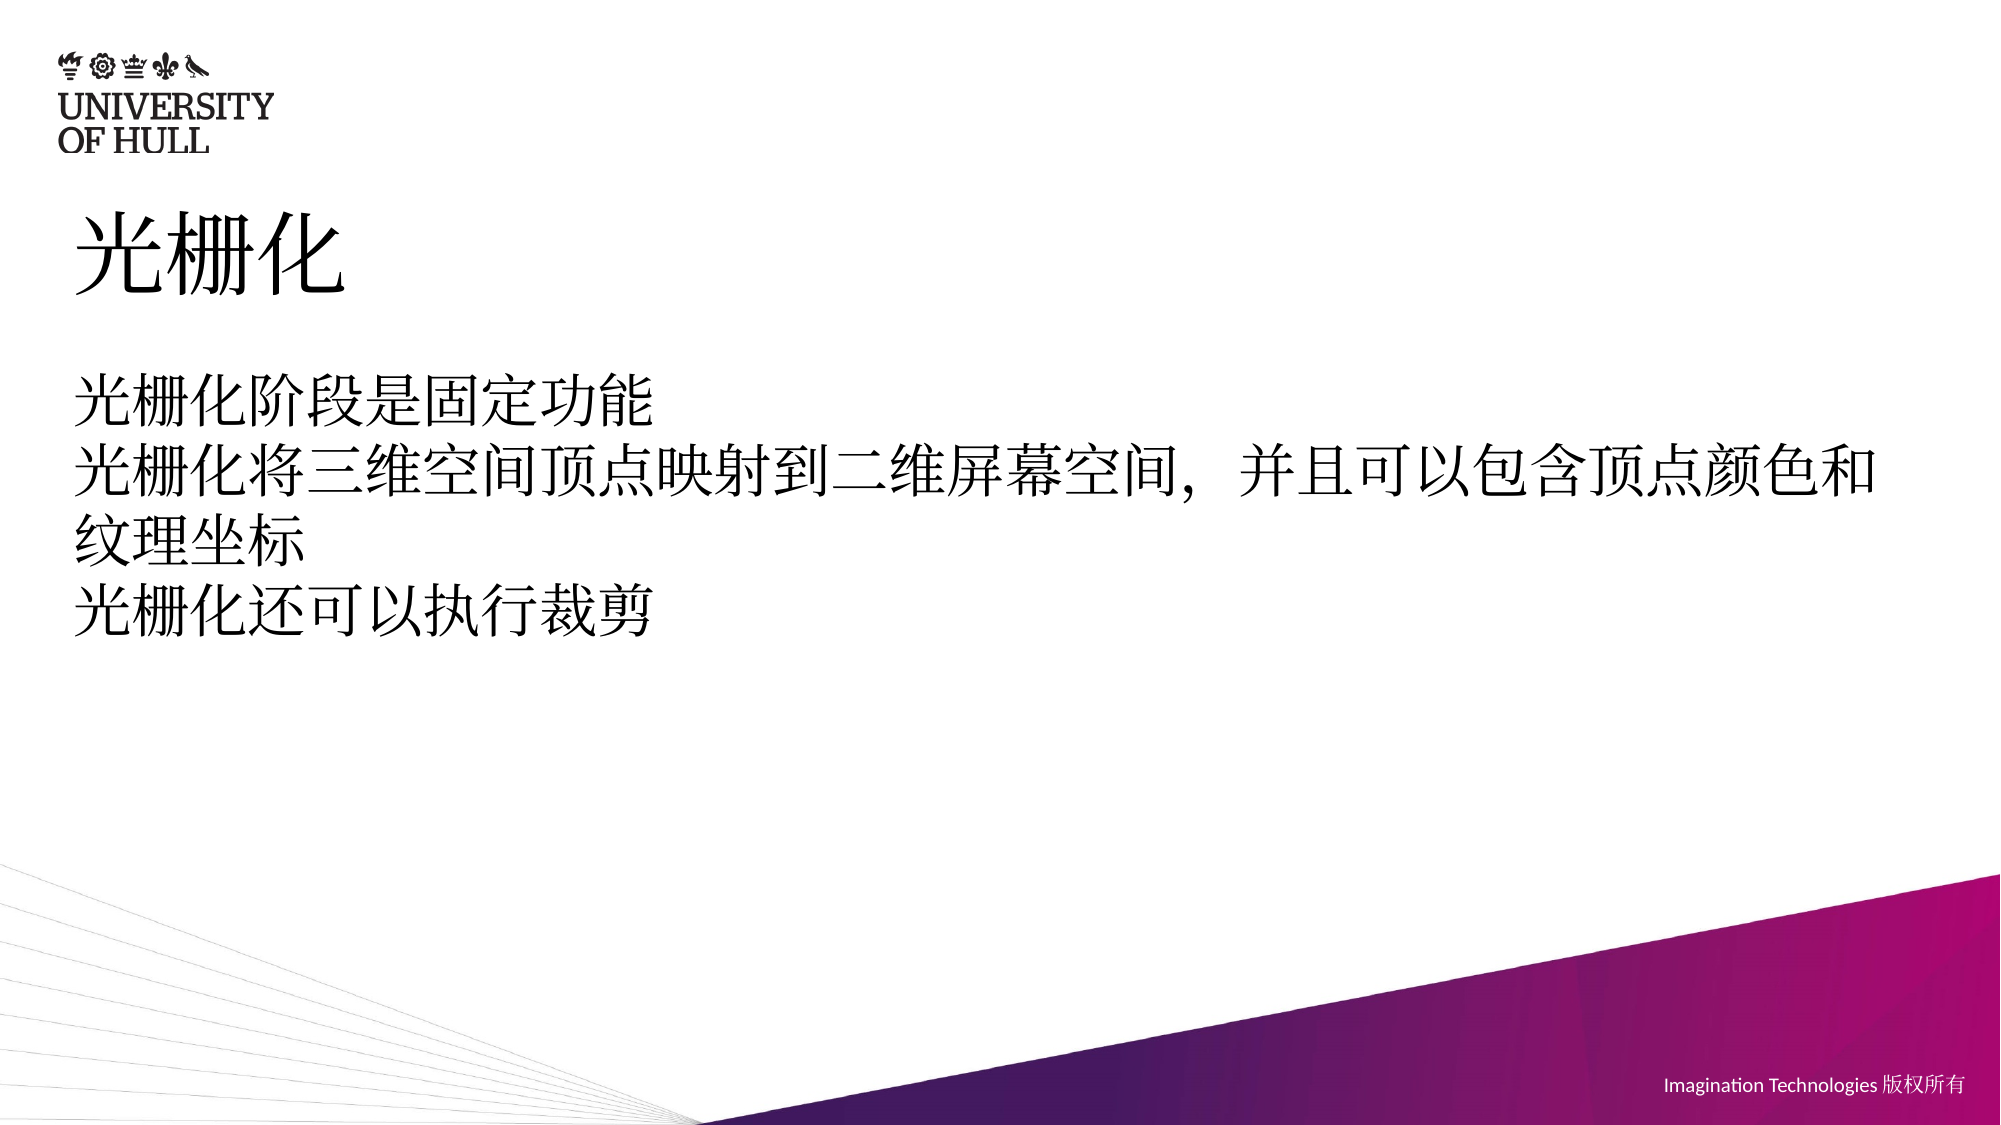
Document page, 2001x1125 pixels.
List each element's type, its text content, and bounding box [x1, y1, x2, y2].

picture [0, 0, 2000, 1125]
list 光栅化阶段是固定功能 光栅化将三维空间顶点映射到二维屏幕空间，并且可以包含顶点颜色和纹理坐标 光栅化还可以执行裁剪 [57, 356, 1931, 1074]
title 光栅化 [57, 178, 1931, 340]
